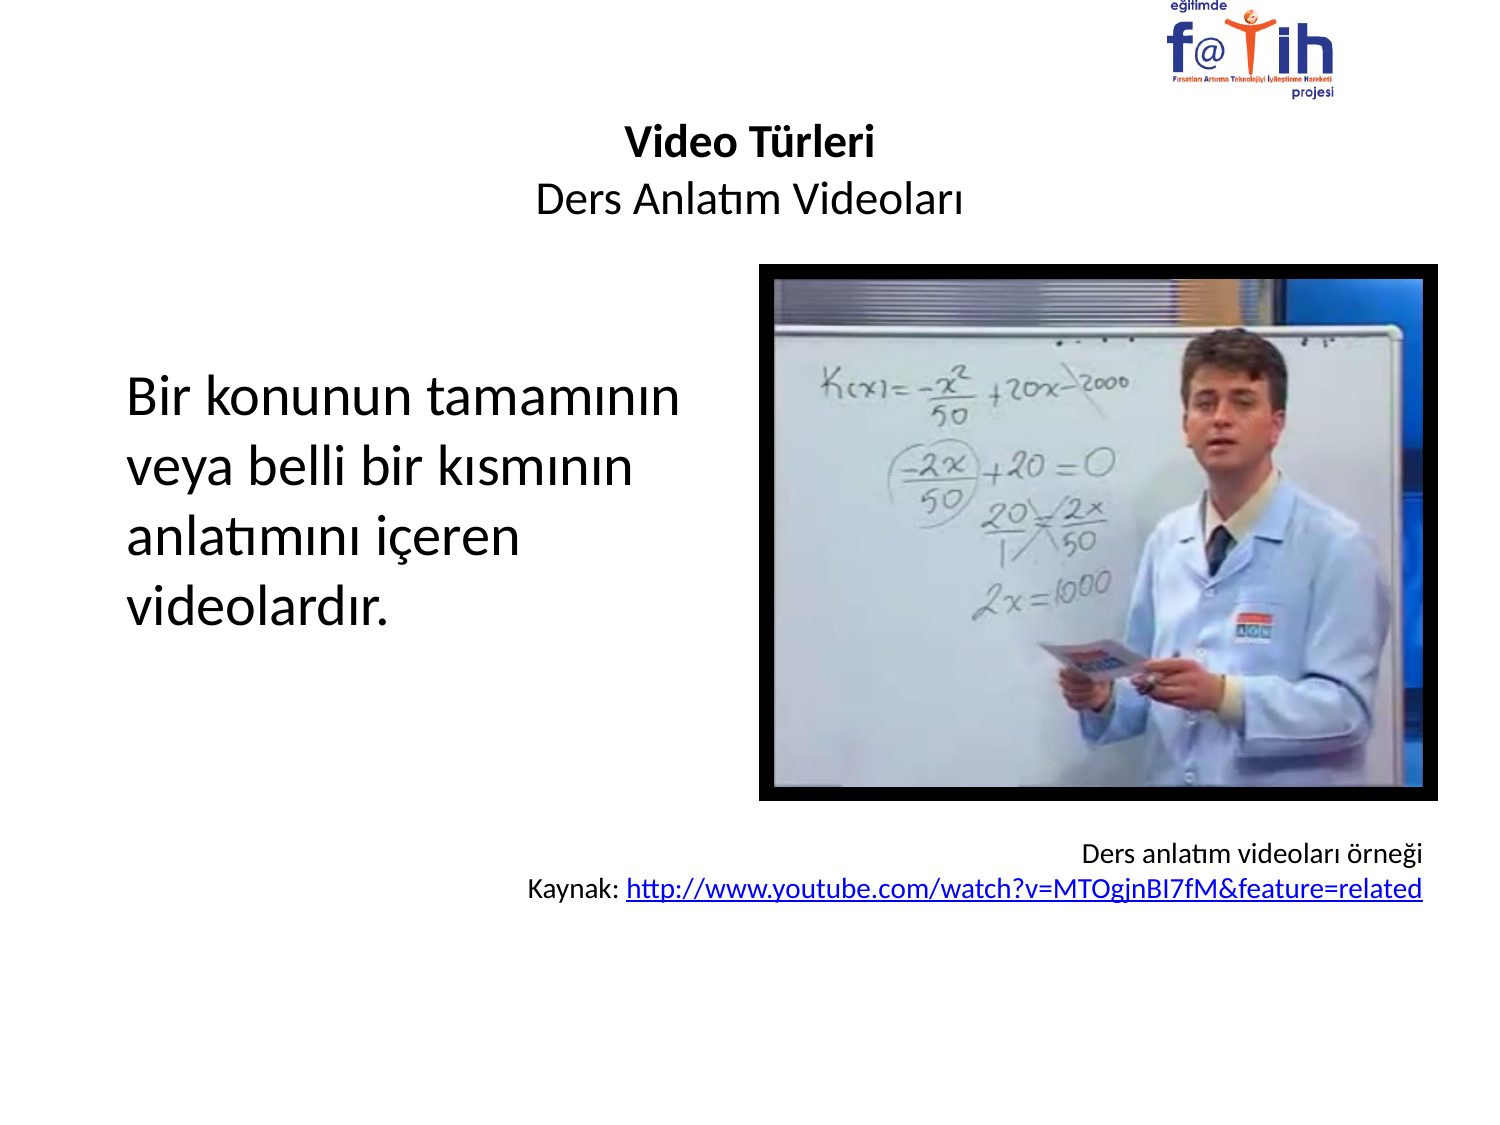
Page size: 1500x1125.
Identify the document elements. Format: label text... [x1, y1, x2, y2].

title Video Türleri Ders Anlatım Videoları [75, 45, 1425, 233]
text_box Ders anlatım videoları örneği Kaynak: http://www.youtube.com/watch?v=MTOgjnBI7fM&feature=related [478, 827, 1438, 912]
picture [773, 278, 1424, 788]
list Bir konunun tamamının veya belli bir kısmının anlatımını içeren videolardır. [100, 349, 750, 764]
picture [1162, 0, 1338, 45]
